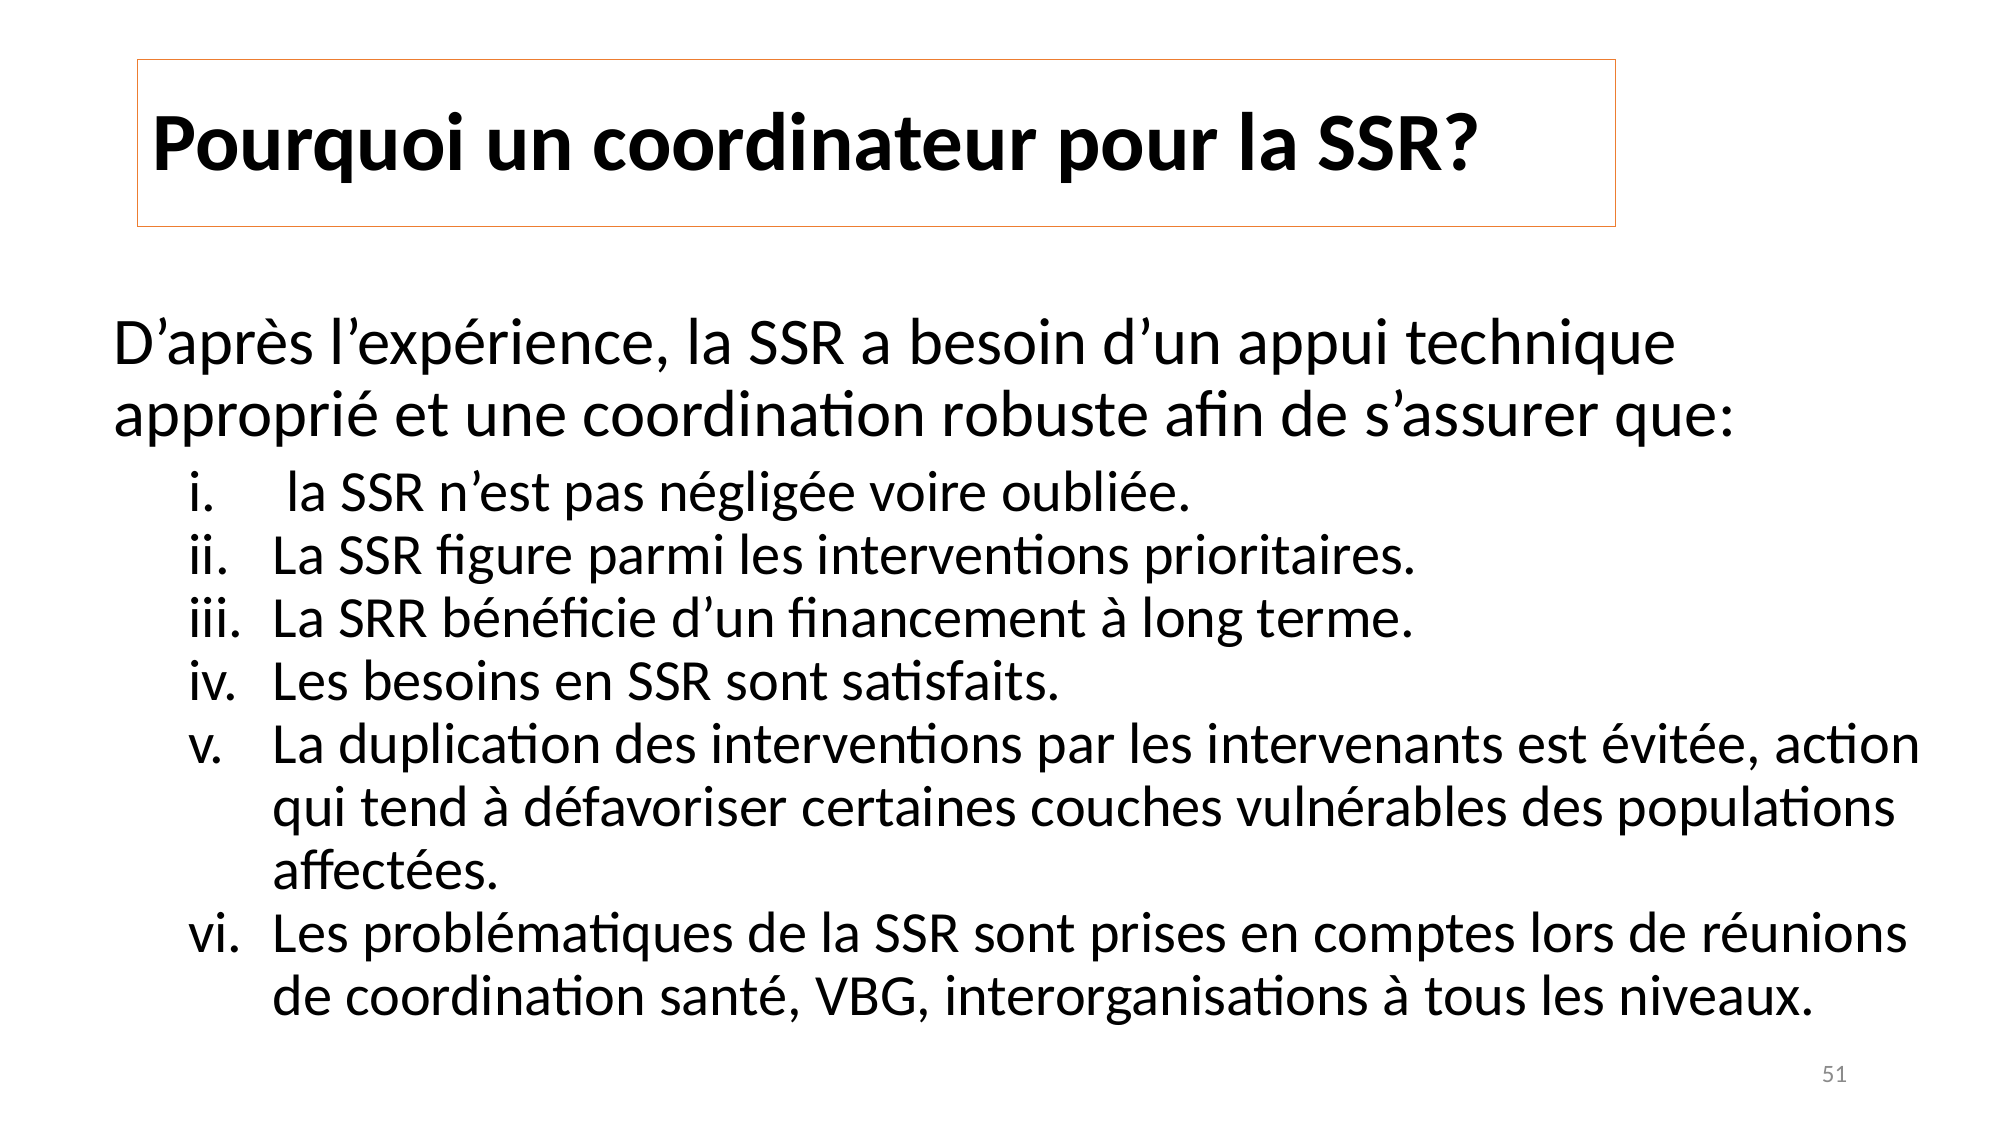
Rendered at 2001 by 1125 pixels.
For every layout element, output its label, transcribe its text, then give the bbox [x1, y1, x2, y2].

title Pourquoi un coordinateur pour la SSR? [137, 59, 1616, 227]
slide_number 51 [1412, 1042, 1863, 1103]
list D’après l’expérience, la SSR a besoin d’un appui technique approprié et une coordination robuste afin de s’assurer que: la SSR n’est pas négligée voire oubliée. La SSR figure parmi les interventions prioritaires. La SRR bénéficie d’un financement à long terme. Les besoins en SSR sont satisfaits. La duplication des interventions par les intervenants est évitée, action qui tend à défavoriser certaines couches vulnérables des populations affectées. Les problématiques de la SSR sont prises en comptes lors de réunions de coordination santé, VBG, interorganisations à tous les niveaux. [98, 299, 1970, 1071]
